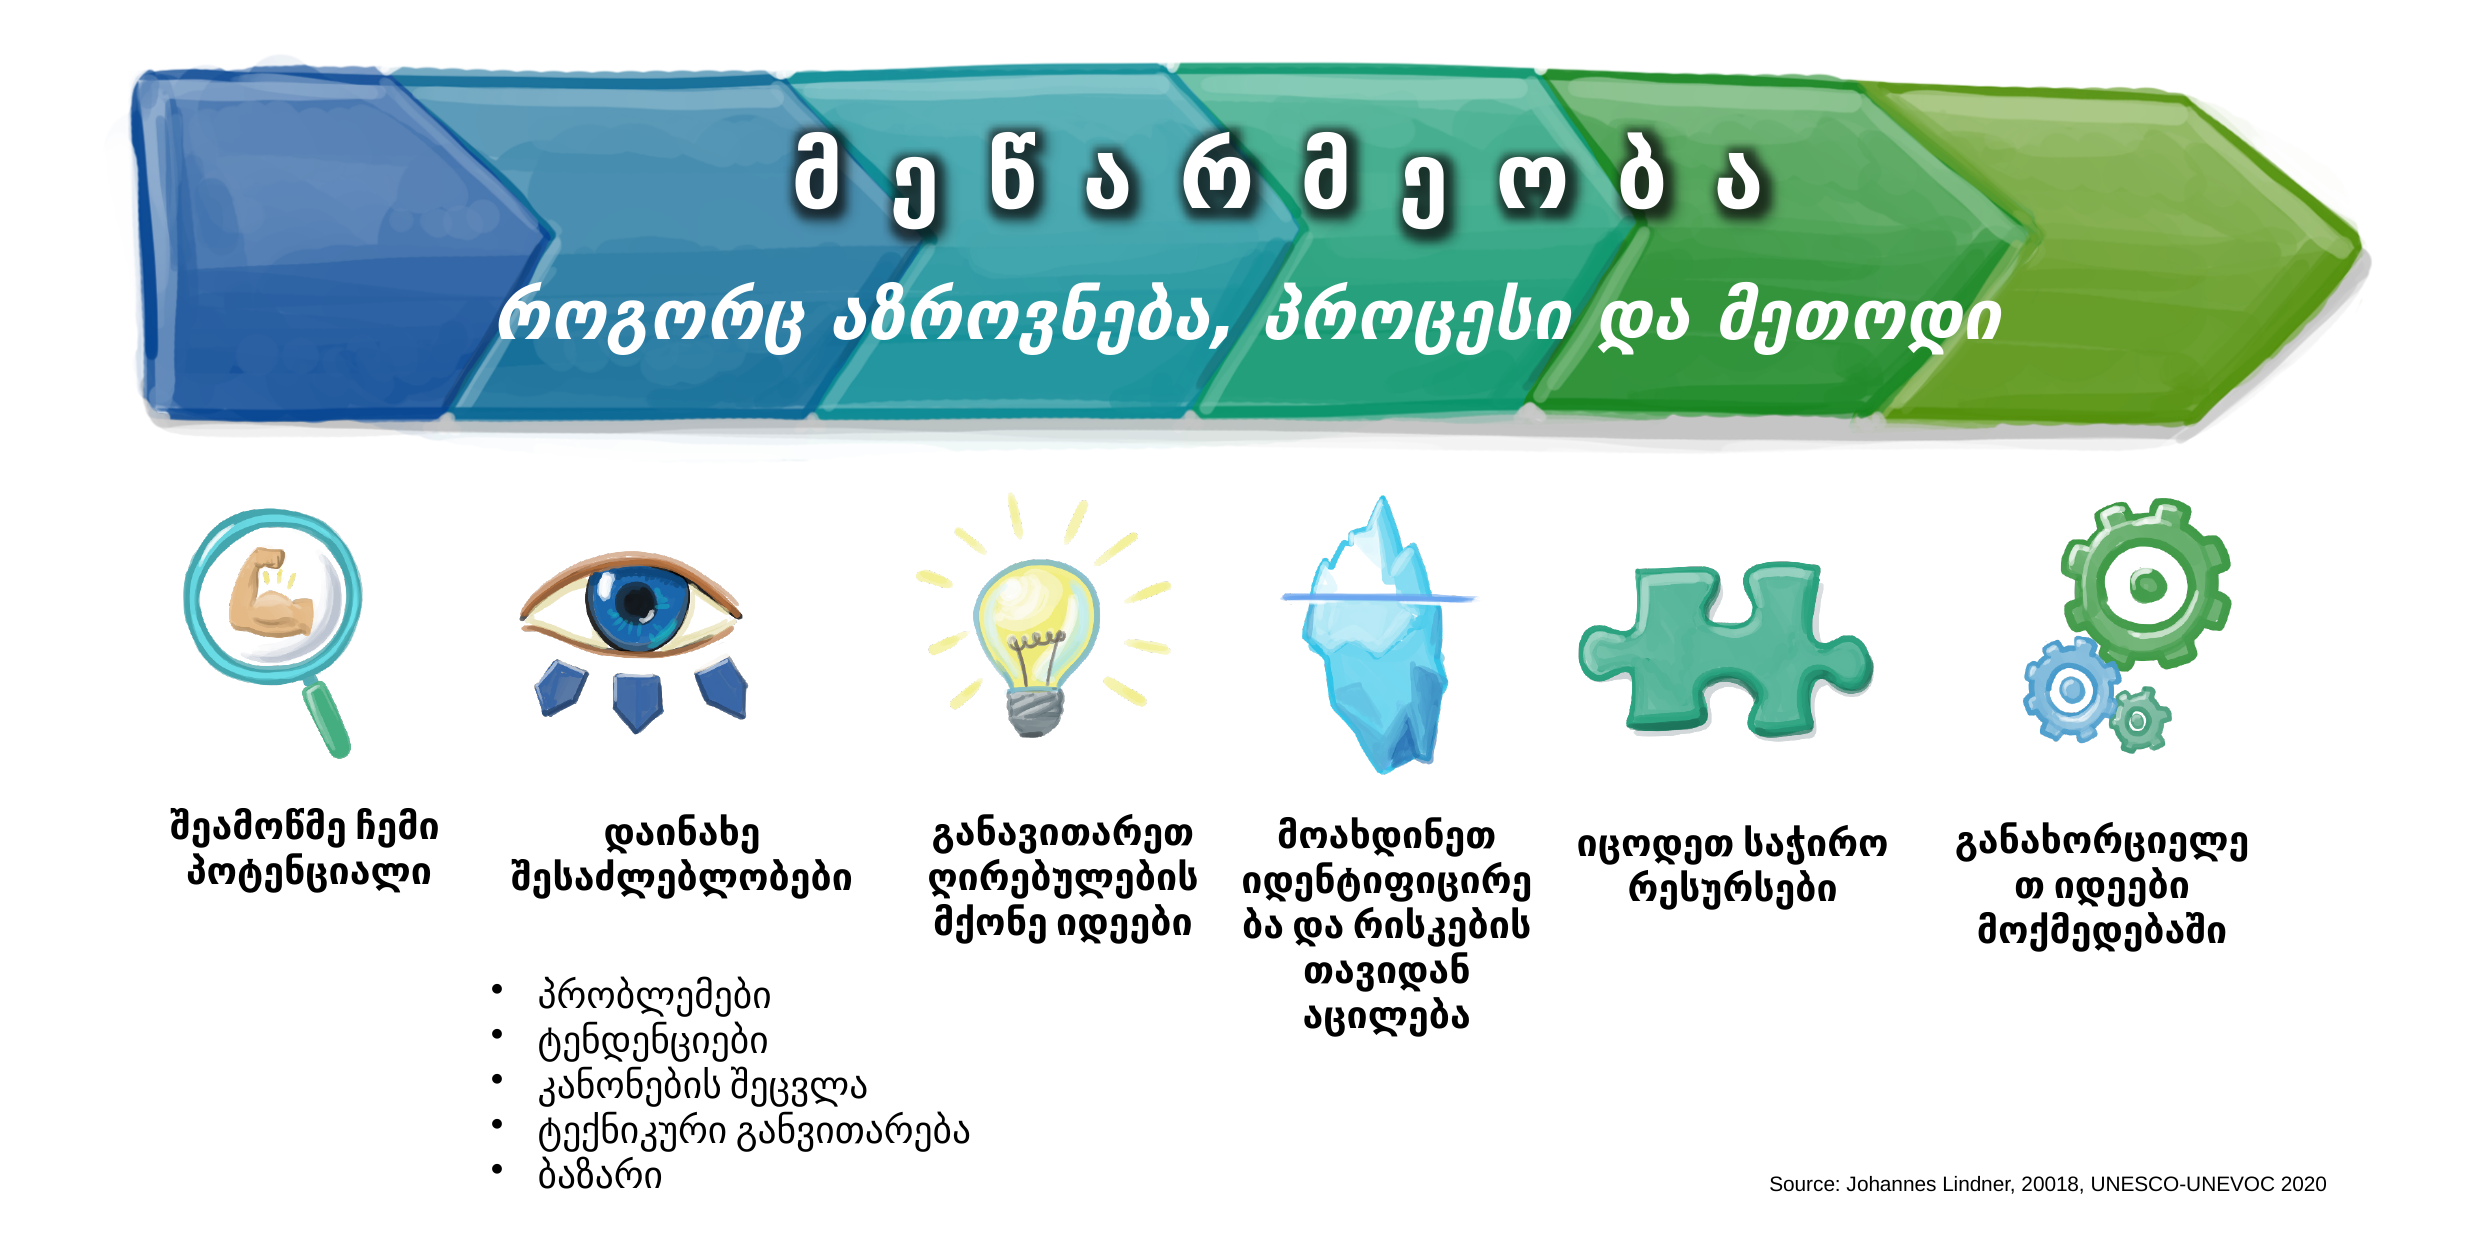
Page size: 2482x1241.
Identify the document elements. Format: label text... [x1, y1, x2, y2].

text_box დაინახე შესაძლებლობები [491, 800, 874, 906]
text_box შეამოწმე ჩემი პოტენციალი [129, 794, 489, 900]
text_box Source: Johannes Lindner, 20018, UNESCO-UNEVOC 2020 [1754, 1163, 2342, 1229]
picture [102, 28, 2408, 781]
text_box მოახდინეთ იდენტიფიცირება და რისკების თავიდან აცილება [1216, 803, 1558, 1044]
text_box განავითარეთ ღირებულების მქონე იდეები [872, 800, 1253, 951]
picture [508, 551, 758, 739]
picture [174, 501, 371, 764]
text_box განახორციელეთ იდეები მოქმედებაში [1931, 808, 2273, 958]
picture [1568, 551, 1882, 748]
text_box პრობლემები ტენდენციები კანონების შეცვლა ტექნიკური განვითარება ბაზარი [476, 963, 1066, 1204]
text_box იცოდეთ საჭირო რესურსები [1528, 811, 1937, 917]
